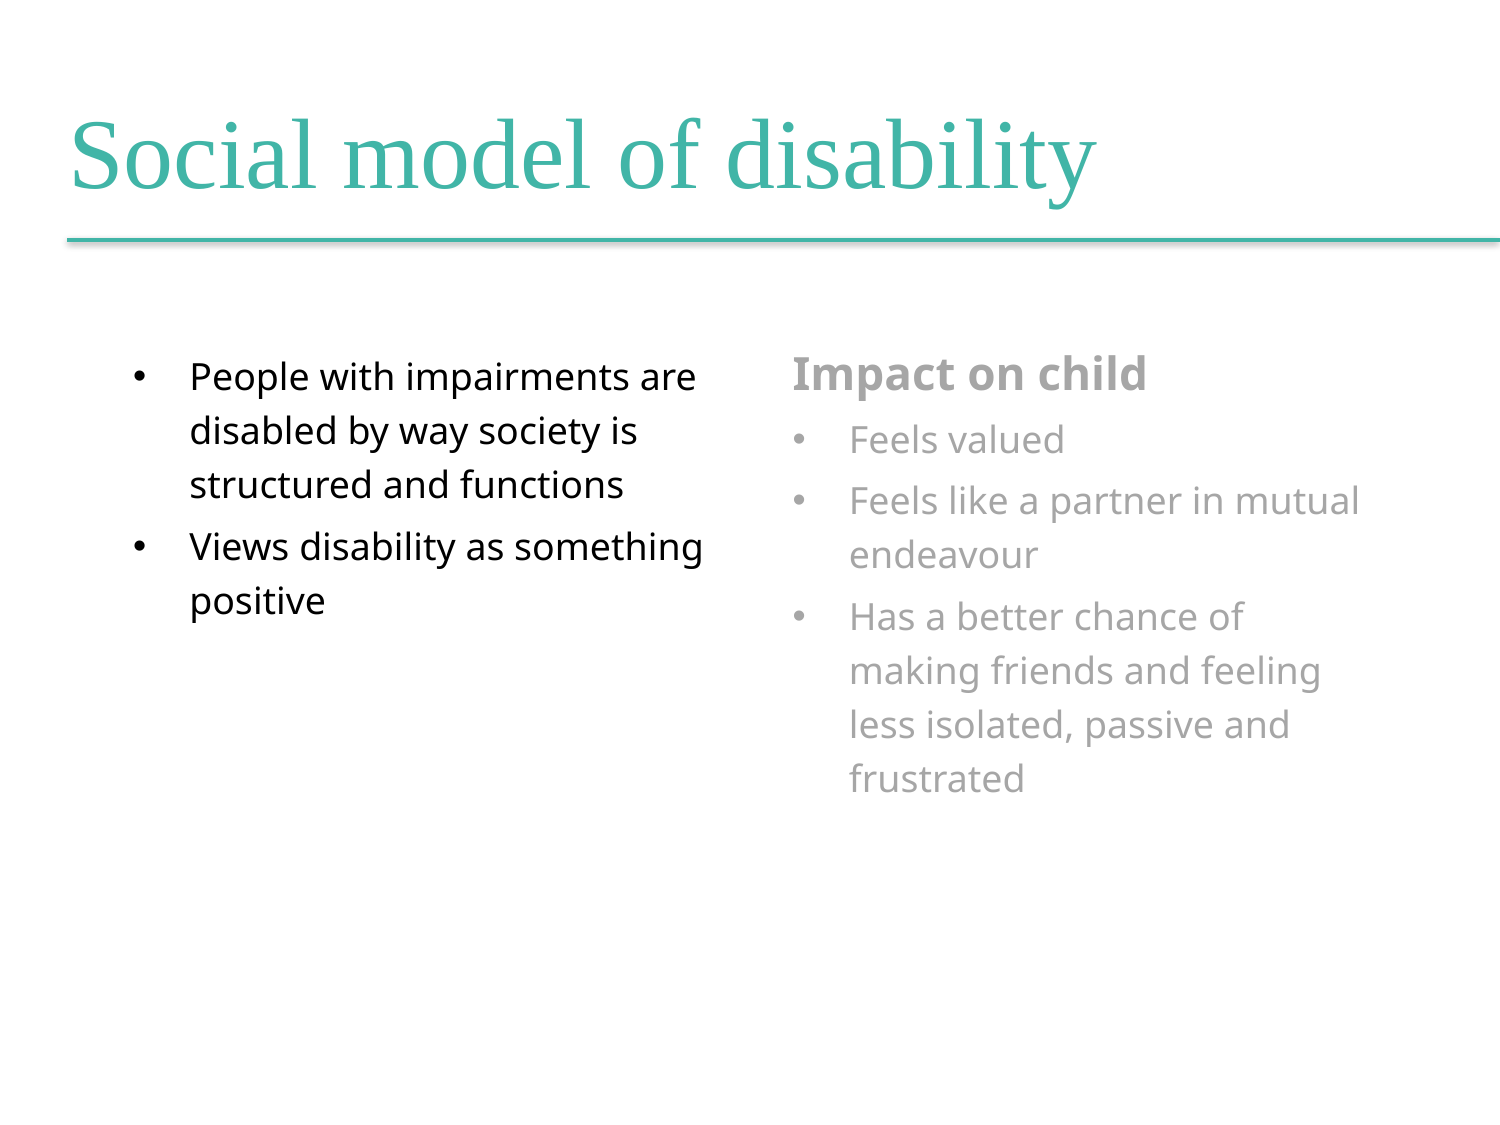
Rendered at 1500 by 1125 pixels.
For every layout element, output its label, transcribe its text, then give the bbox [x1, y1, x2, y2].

text_box Social model of disability [53, 15, 1448, 304]
list People with impairments are disabled by way society is structured and functions Views disability as something positive Impact on child Feels valued Feels like a partner in mutual endeavour Has a better chance of making friends and feeling less isolated, passive and frustrated [118, 336, 1391, 1080]
